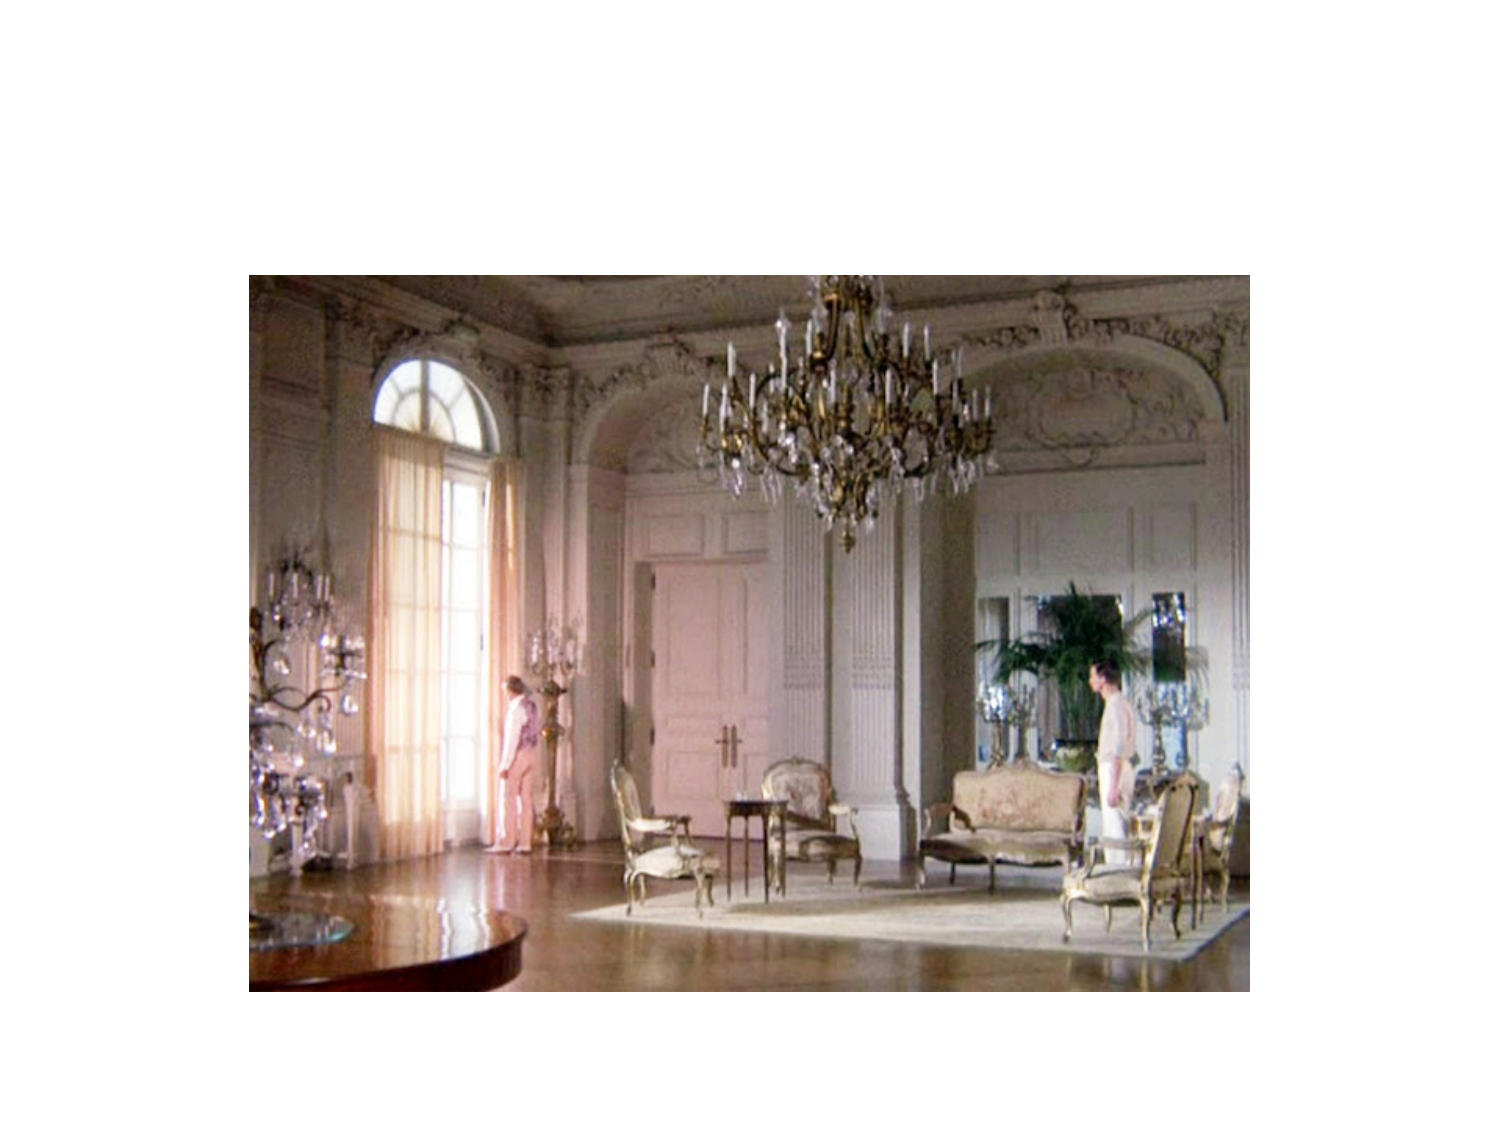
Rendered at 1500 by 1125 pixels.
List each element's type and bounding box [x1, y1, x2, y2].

list [249, 275, 1251, 992]
